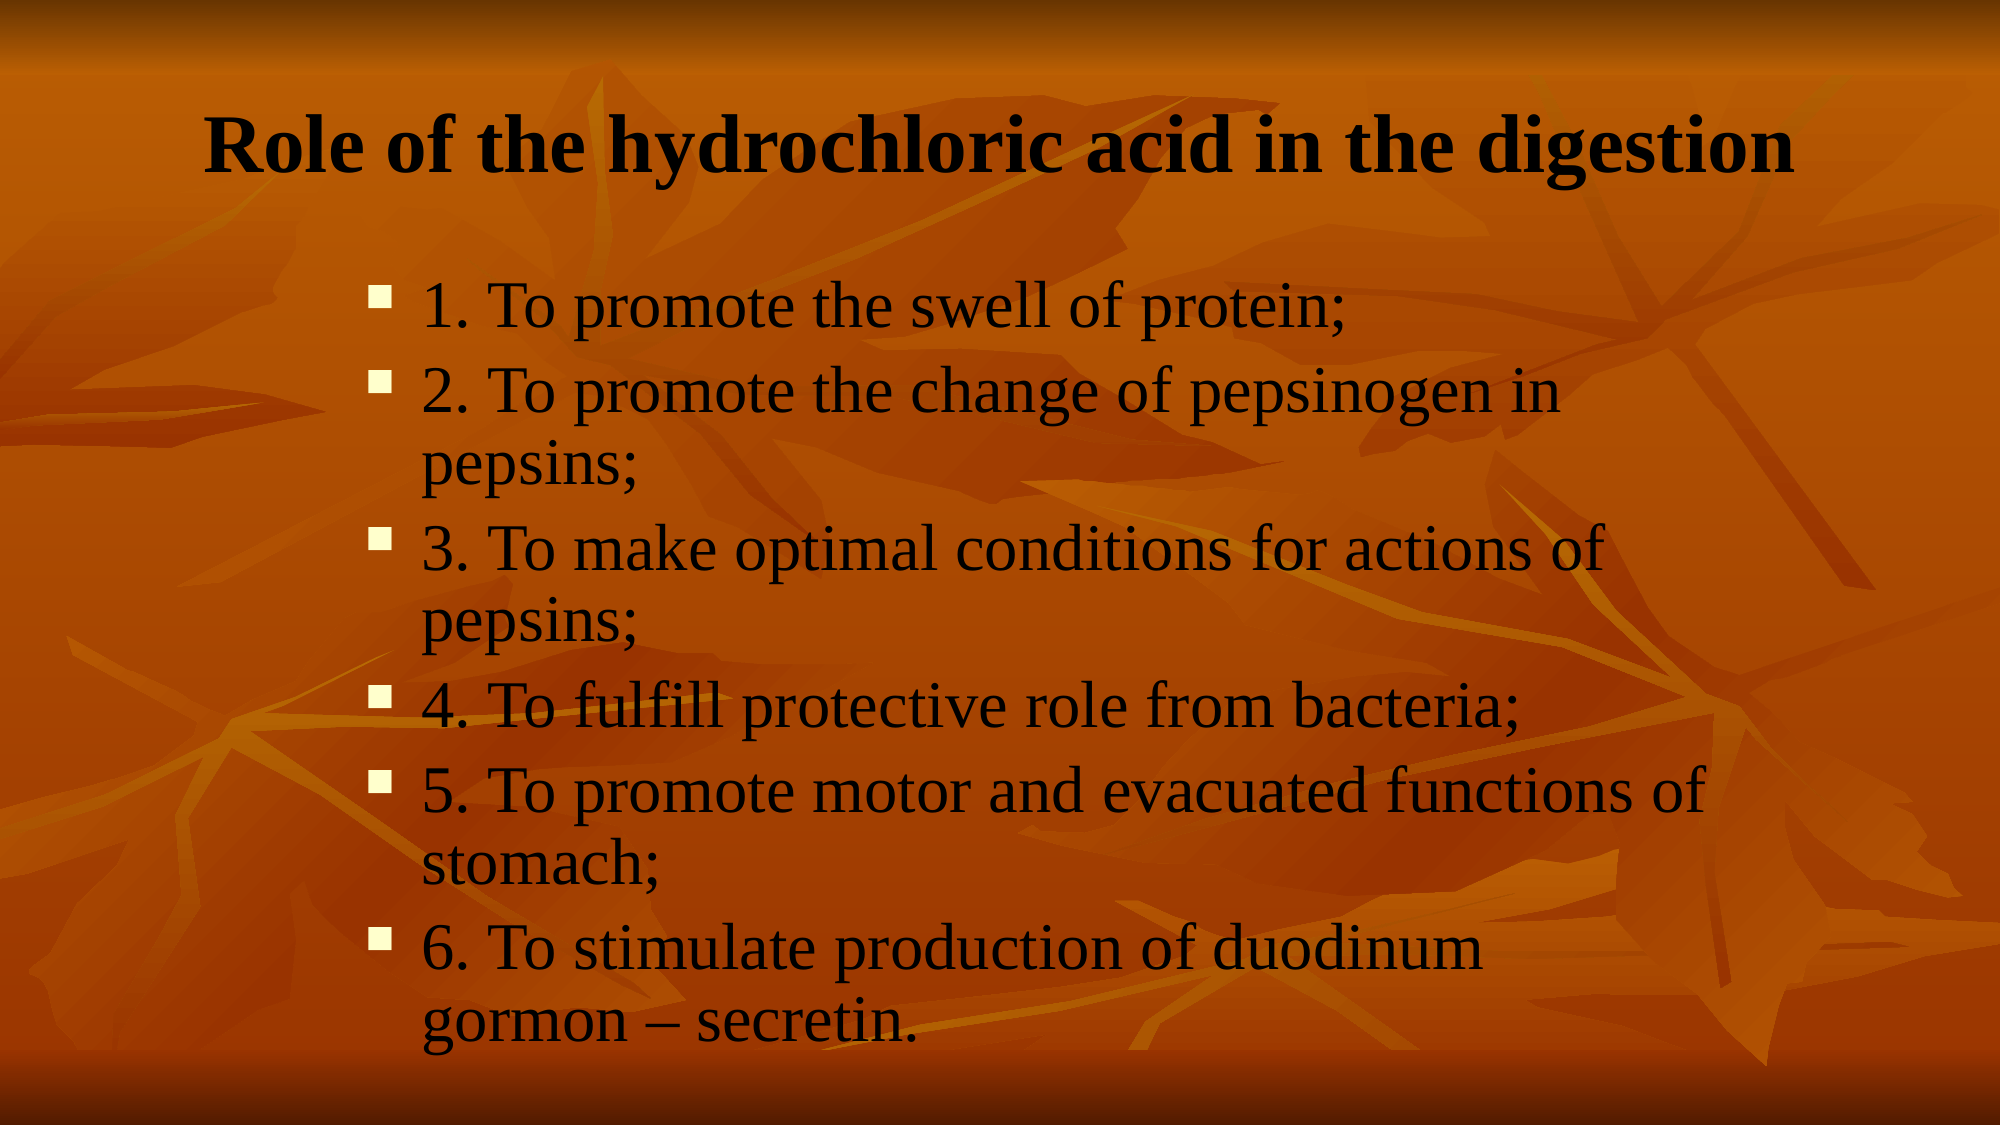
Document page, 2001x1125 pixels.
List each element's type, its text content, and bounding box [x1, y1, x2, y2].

title Role of the hydrochloric acid in the digestion [99, 45, 1900, 234]
list 1. To promote the swell of protein; 2. To promote the change of pepsinogen in pepsins; 3. To make optimal conditions for actions of pepsins; 4. To fulfill protective role from bacteria; 5. To promote motor and evacuated functions of stomach; 6. To stimulate production of duodinum gormon – secretin. [350, 262, 1725, 1088]
